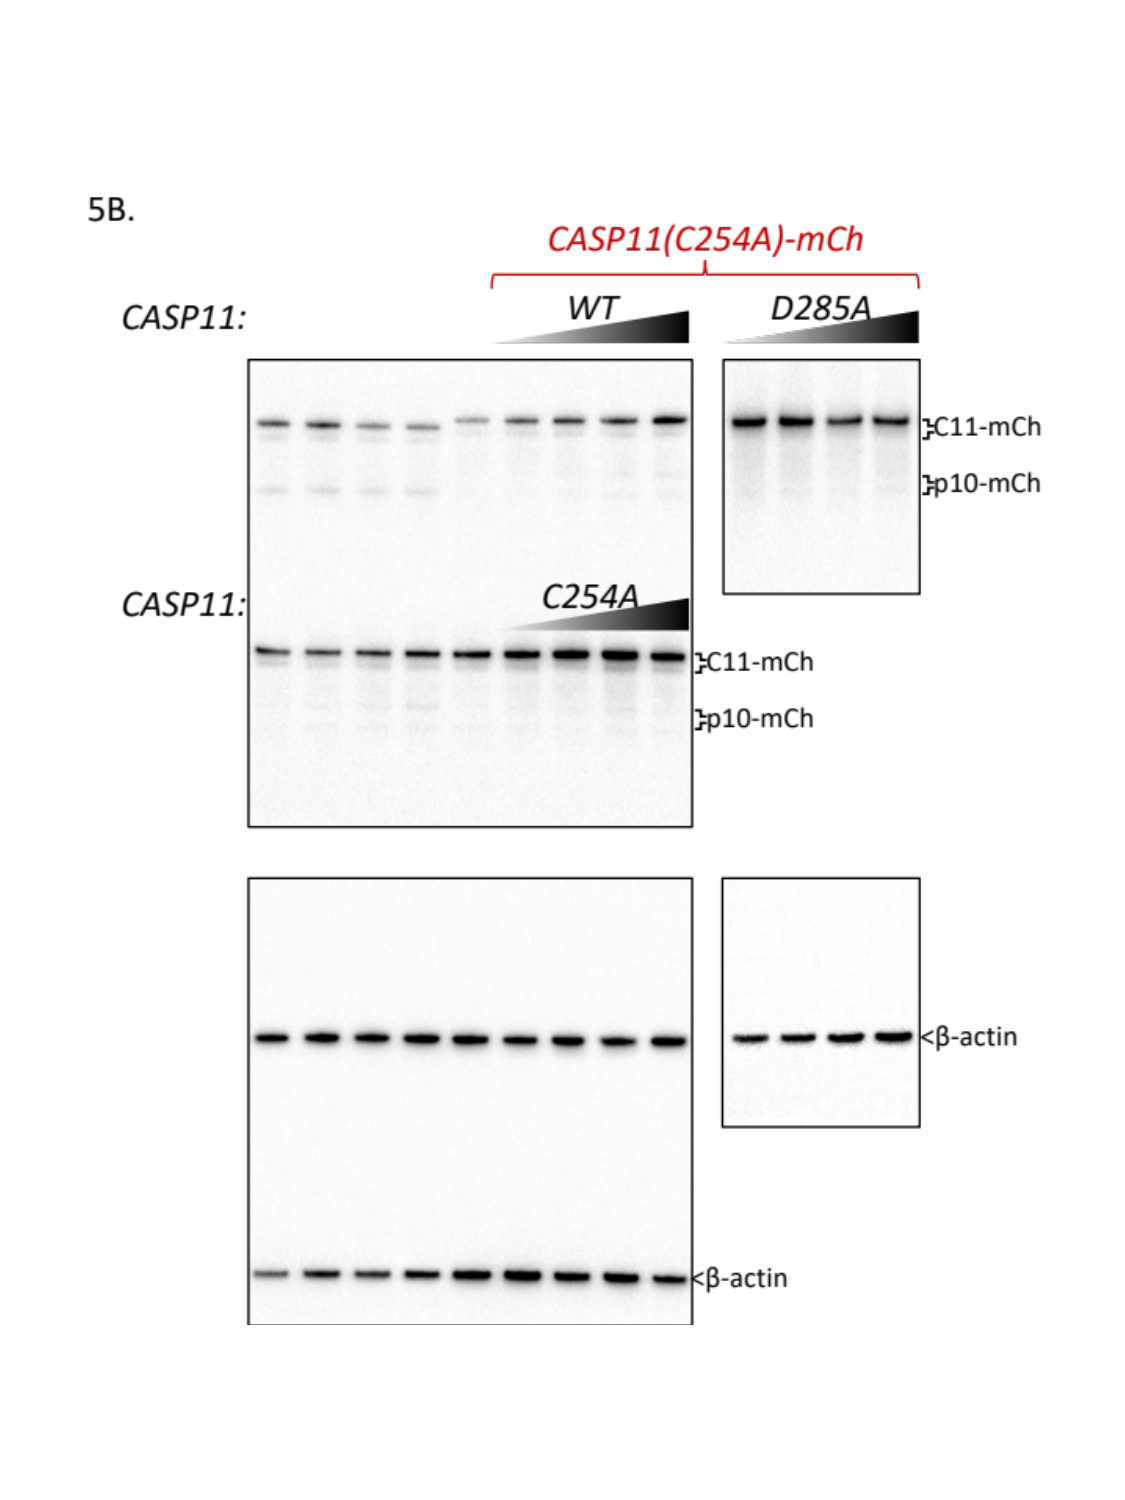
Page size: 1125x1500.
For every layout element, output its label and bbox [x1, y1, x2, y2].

picture [64, 174, 1061, 1325]
